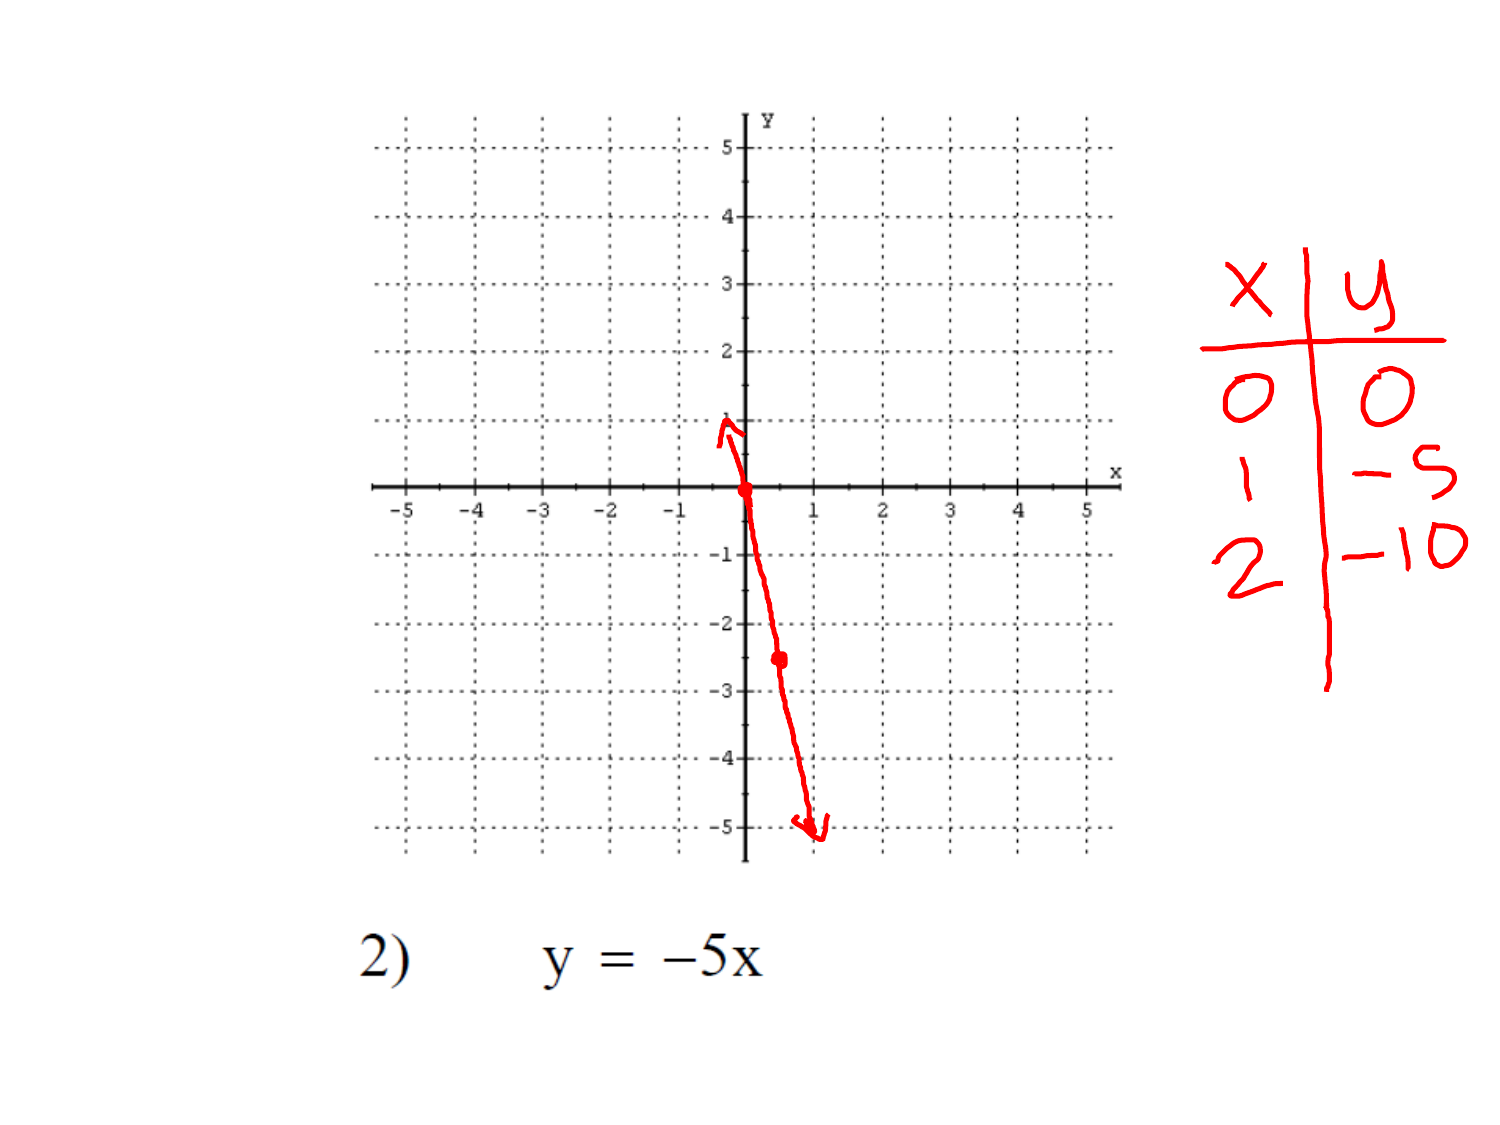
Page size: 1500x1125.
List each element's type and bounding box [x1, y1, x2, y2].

text_box [718, 420, 829, 840]
text_box [1309, 346, 1328, 609]
text_box [1247, 288, 1272, 316]
text_box [1353, 472, 1392, 476]
text_box [1414, 446, 1456, 499]
text_box [1341, 553, 1385, 559]
text_box [1225, 263, 1247, 287]
text_box [1345, 260, 1394, 332]
text_box [1304, 247, 1311, 340]
text_box [1231, 262, 1266, 307]
picture [353, 91, 1147, 1034]
text_box [1224, 374, 1273, 422]
text_box [1325, 603, 1331, 692]
text_box [1400, 527, 1410, 571]
text_box [1429, 523, 1467, 568]
text_box [1362, 367, 1414, 426]
text_box [1200, 338, 1446, 351]
text_box [1213, 539, 1283, 597]
text_box [1241, 456, 1252, 501]
